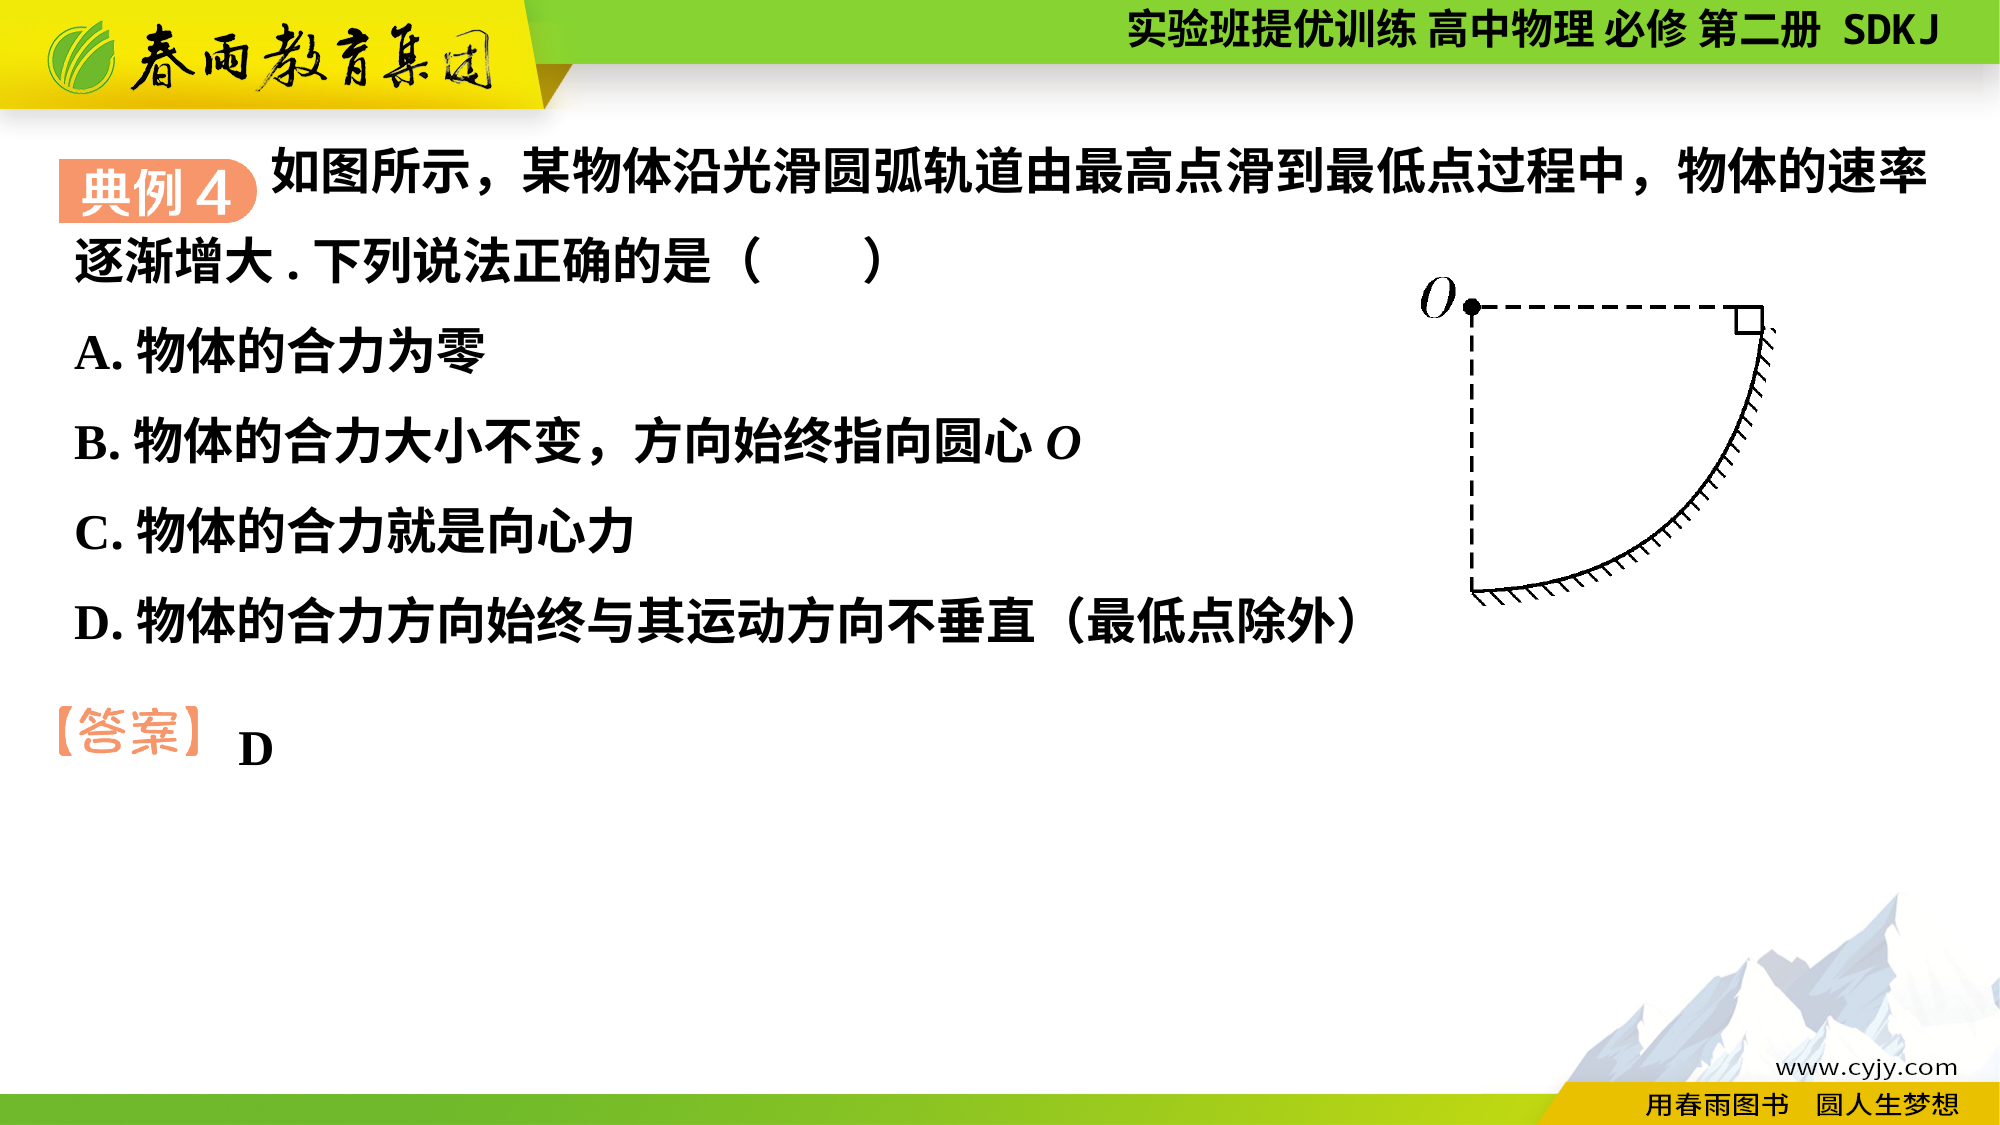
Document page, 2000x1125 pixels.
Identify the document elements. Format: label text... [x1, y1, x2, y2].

picture [0, 0, 2000, 1125]
text_box D [223, 678, 290, 783]
